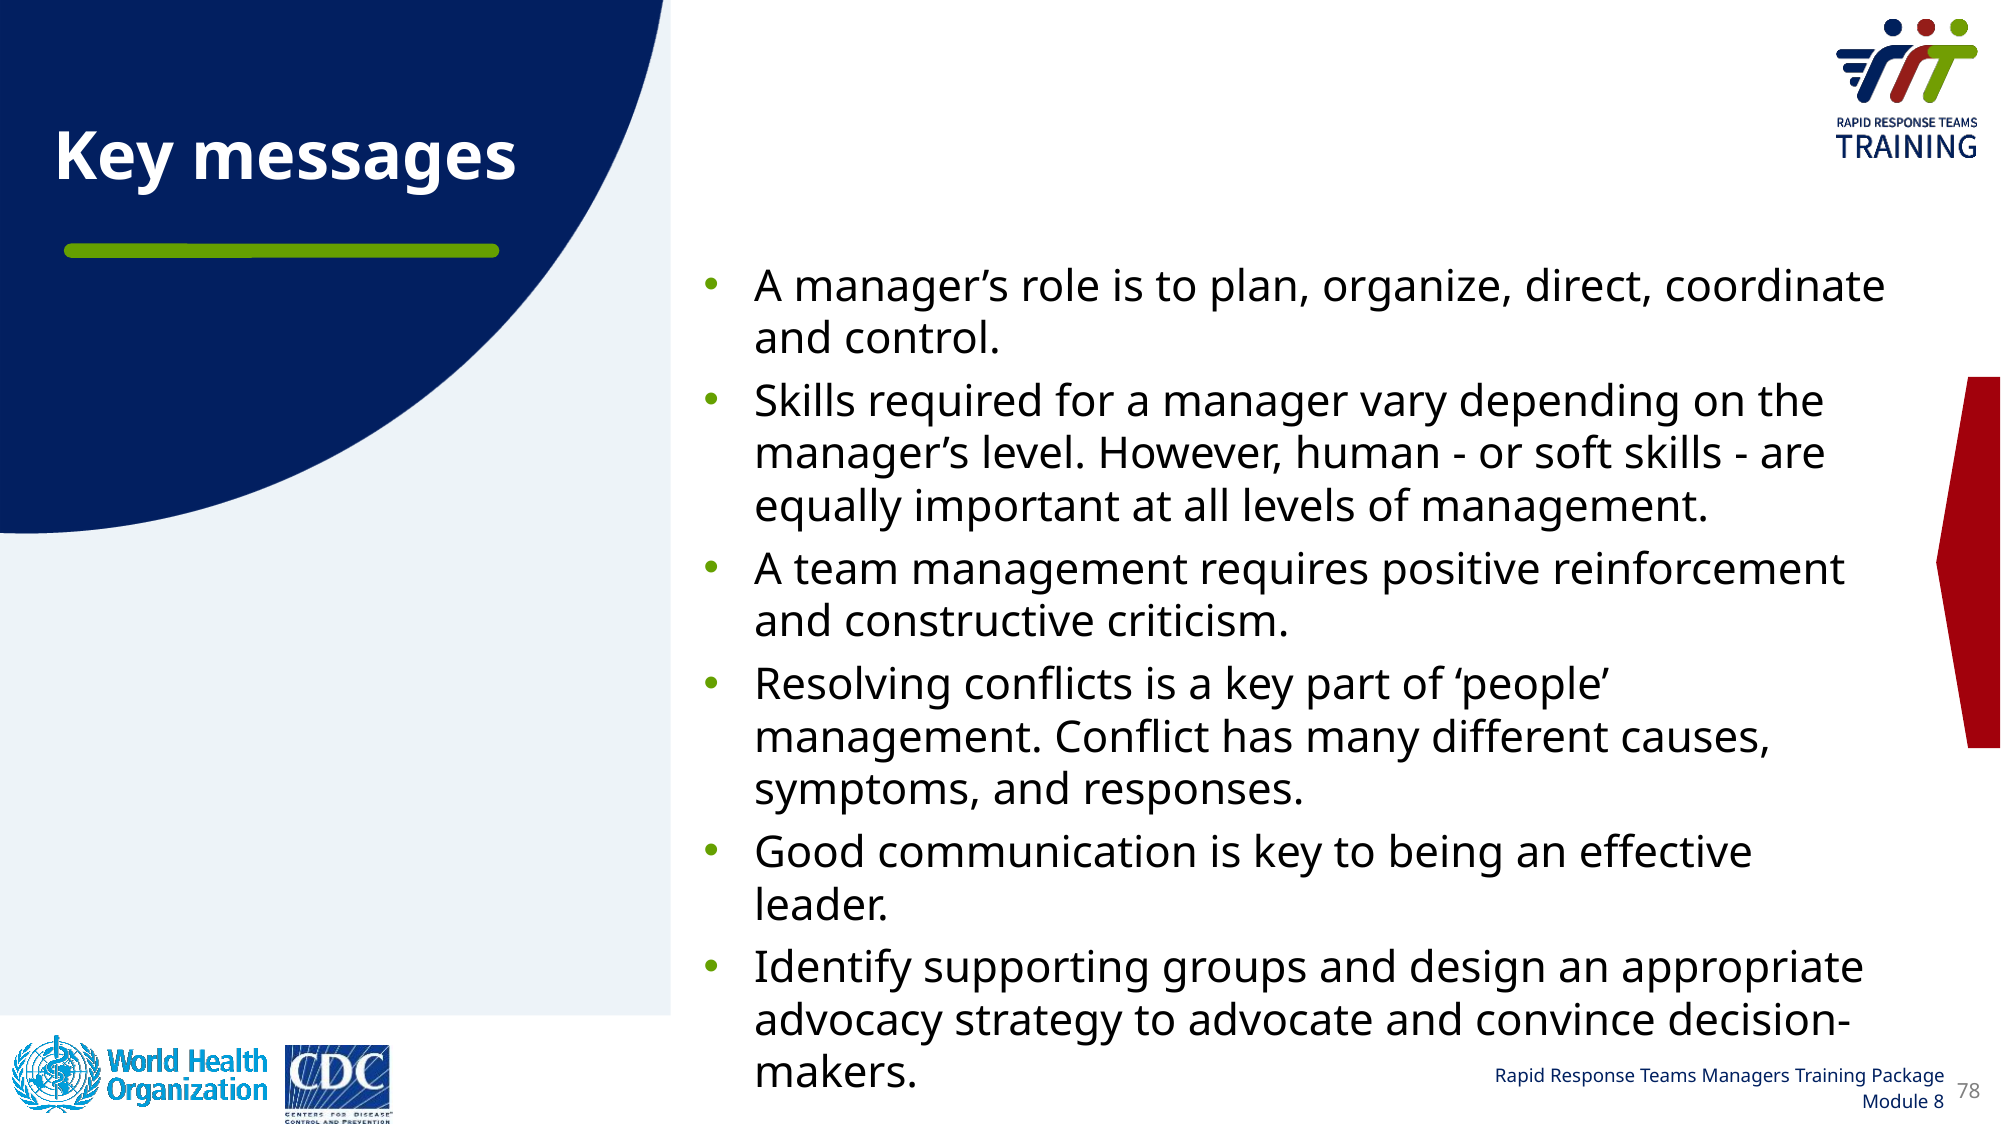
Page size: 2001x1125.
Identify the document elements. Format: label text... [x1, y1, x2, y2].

picture [0, 0, 670, 538]
slide_number 78 [1937, 1070, 2000, 1124]
picture [36, 1035, 267, 1113]
title Key messages [45, 0, 583, 318]
picture [1835, 19, 1978, 167]
picture [46, 1056, 54, 1061]
picture [12, 1035, 53, 1067]
picture [50, 1109, 62, 1113]
picture [285, 1045, 393, 1124]
list A manager’s role is to plan, organize, direct, coordinate and control. Skills required for a manager vary depending on the manager’s level. However, human - or soft skills - are equally important at all levels of management. A team management requires positive reinforcement and constructive criticism. Resolving conflicts is a key part of ‘people’ management. Conflict has many different causes, symptoms, and responses. Good communication is key to being an effective leader. Identify supporting groups and design an appropriate advocacy strategy to advocate and convince decision-makers. [688, 249, 1925, 970]
picture [38, 1092, 54, 1100]
picture [38, 1044, 53, 1052]
picture [28, 1054, 36, 1077]
picture [43, 1088, 54, 1094]
picture [12, 1084, 46, 1113]
picture [34, 1058, 41, 1077]
